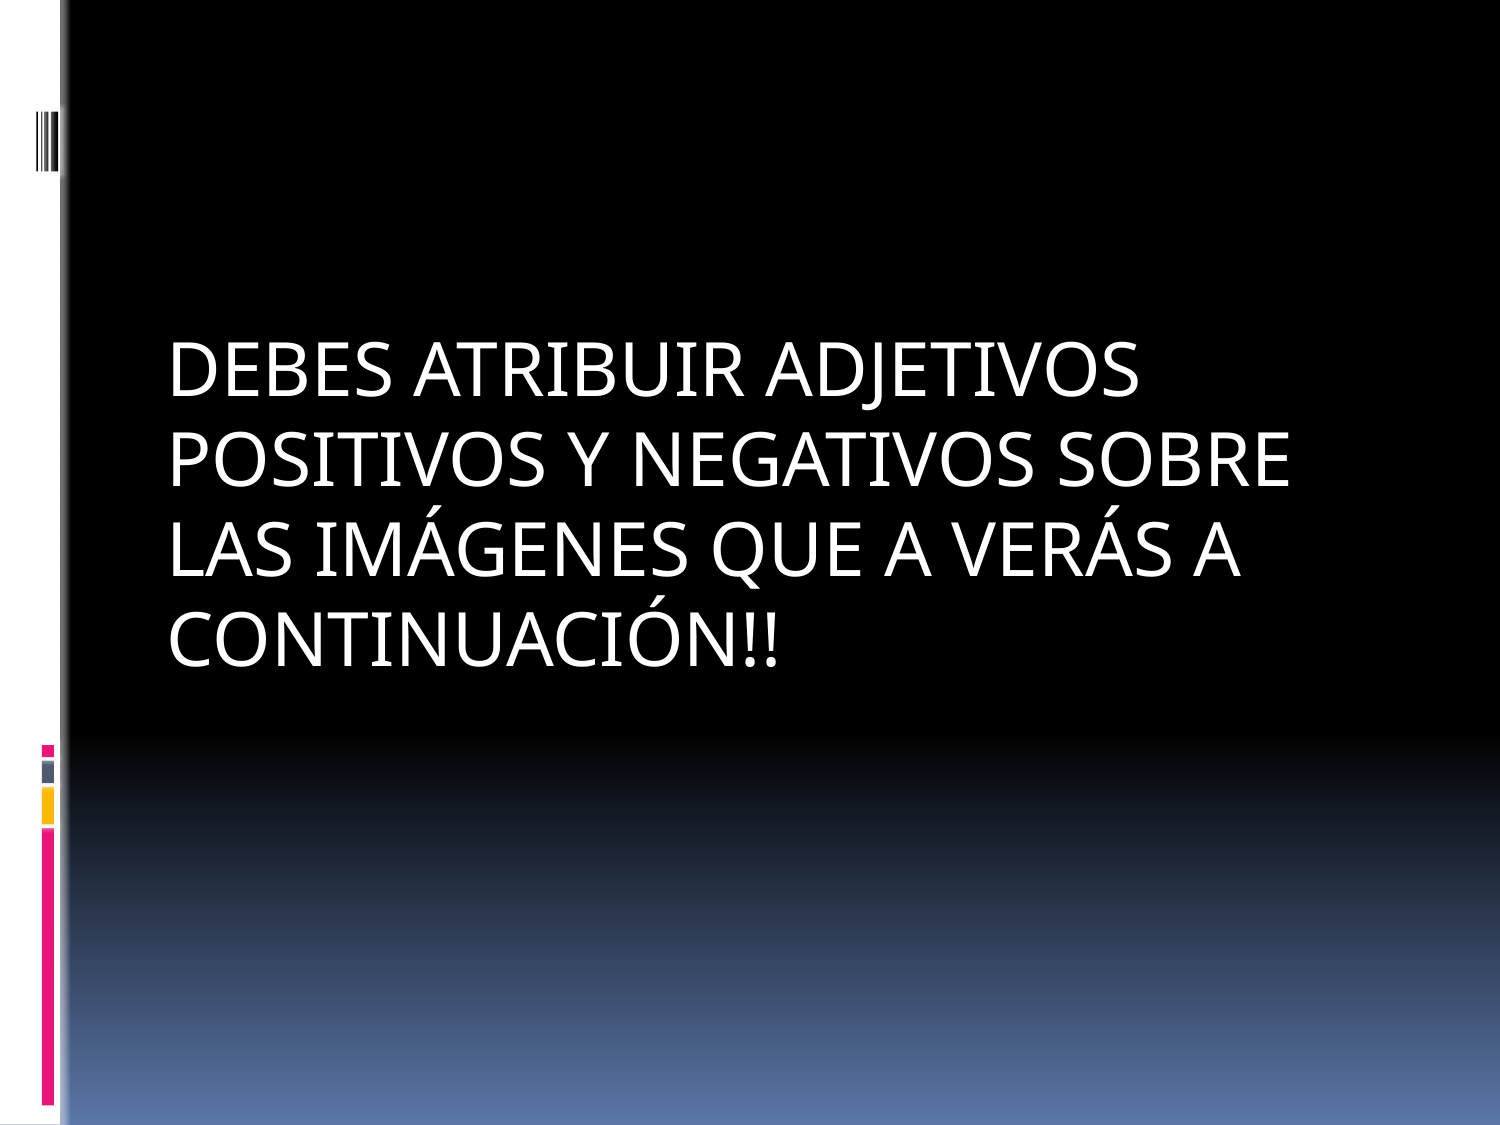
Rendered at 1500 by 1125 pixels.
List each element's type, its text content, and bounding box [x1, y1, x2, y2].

subtitle DEBES ATRIBUIR ADJETIVOS POSITIVOS Y NEGATIVOS SOBRE LAS IMÁGENES QUE A VERÁS A CONTINUACIÓN!! [150, 314, 1425, 713]
